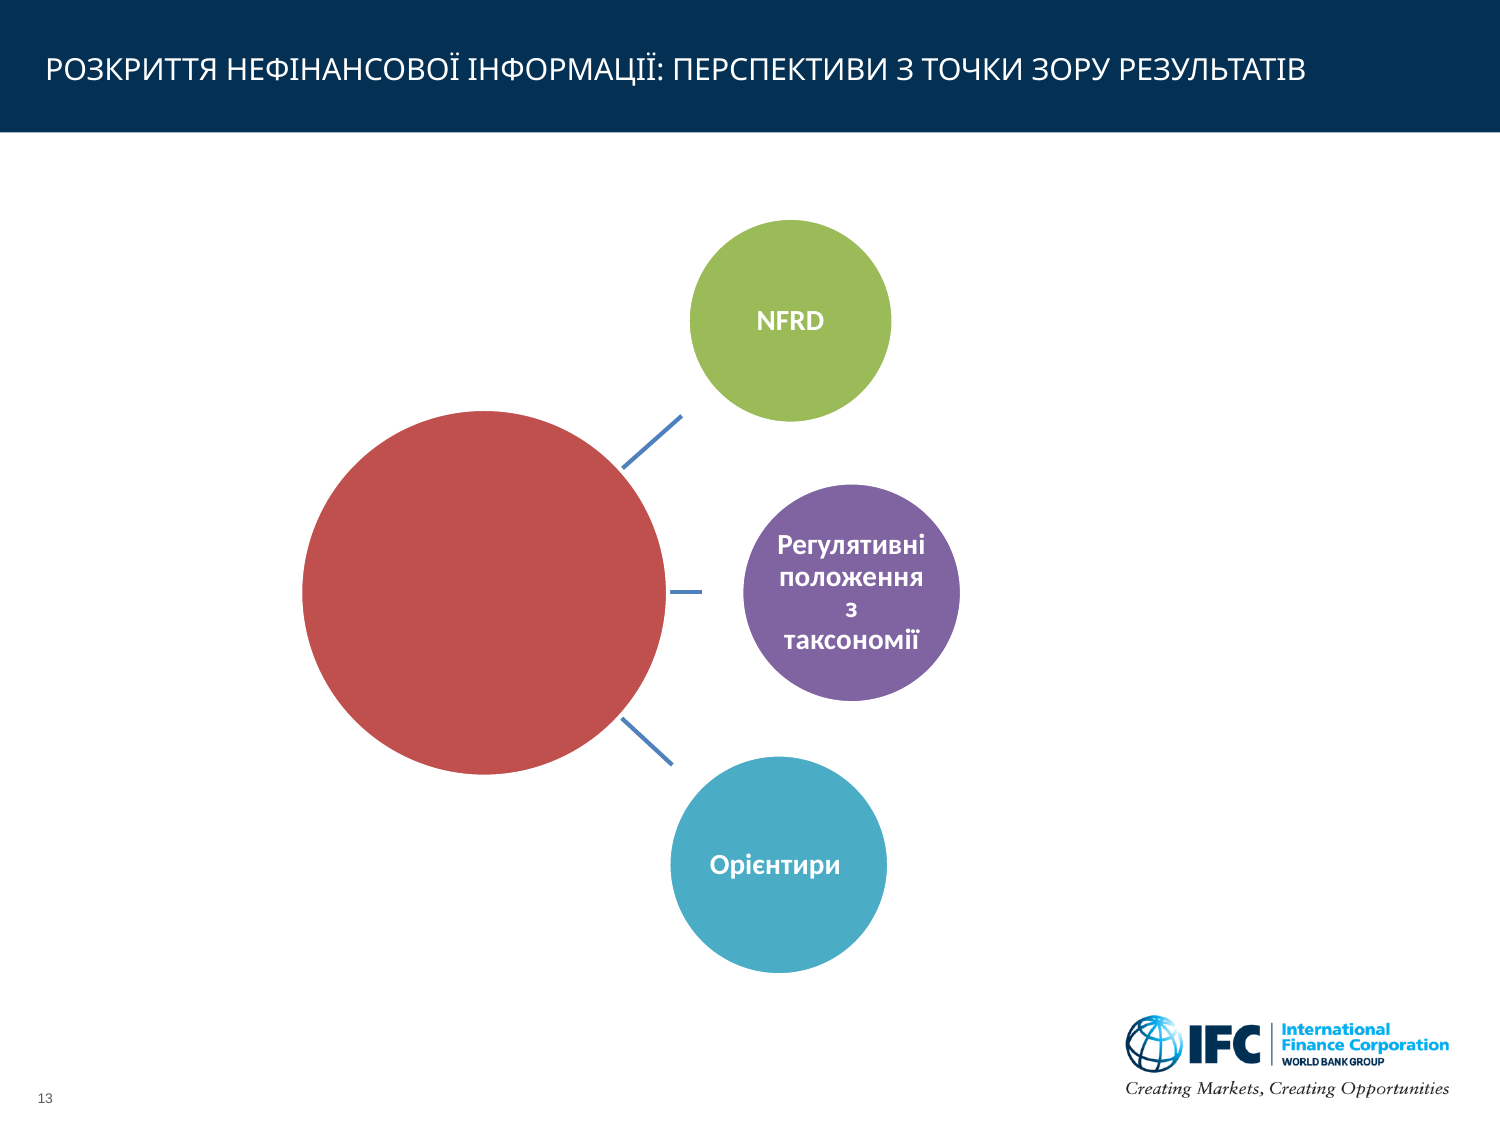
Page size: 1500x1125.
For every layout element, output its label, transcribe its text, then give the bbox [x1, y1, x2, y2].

picture [1125, 1015, 1449, 1098]
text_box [299, 200, 1316, 993]
picture [1143, 1026, 1152, 1033]
slide_number 13 [0, 1068, 91, 1125]
title РОЗКРИТТЯ НЕФІНАНСОВОЇ ІНФОРМАЦІЇ: Перспективи з точки зору результатів [45, 33, 1377, 103]
